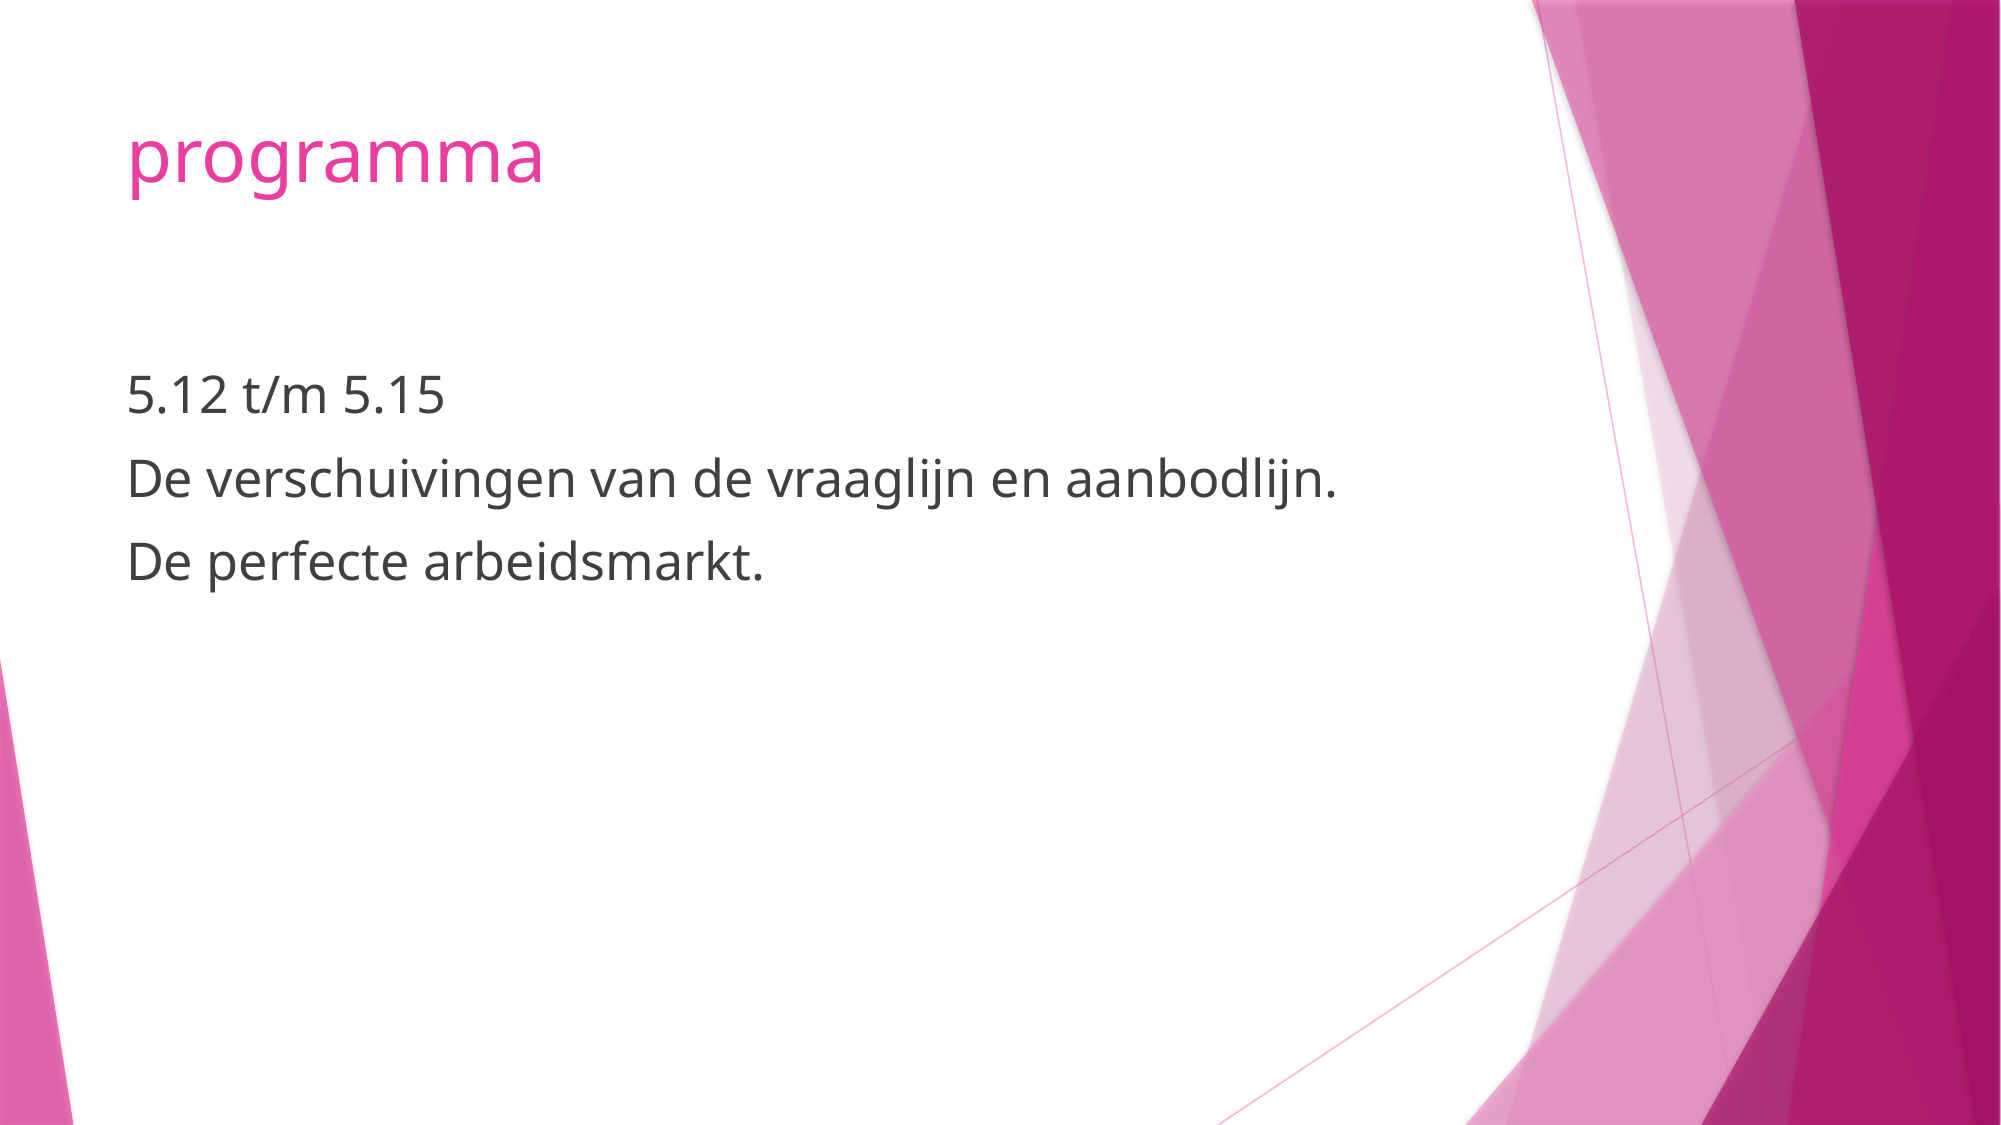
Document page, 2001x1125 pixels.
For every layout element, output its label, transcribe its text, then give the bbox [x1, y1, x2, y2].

title programma [111, 99, 1522, 317]
list 5.12 t/m 5.15 De verschuivingen van de vraaglijn en aanbodlijn. De perfecte arbeidsmarkt. [111, 354, 1522, 992]
